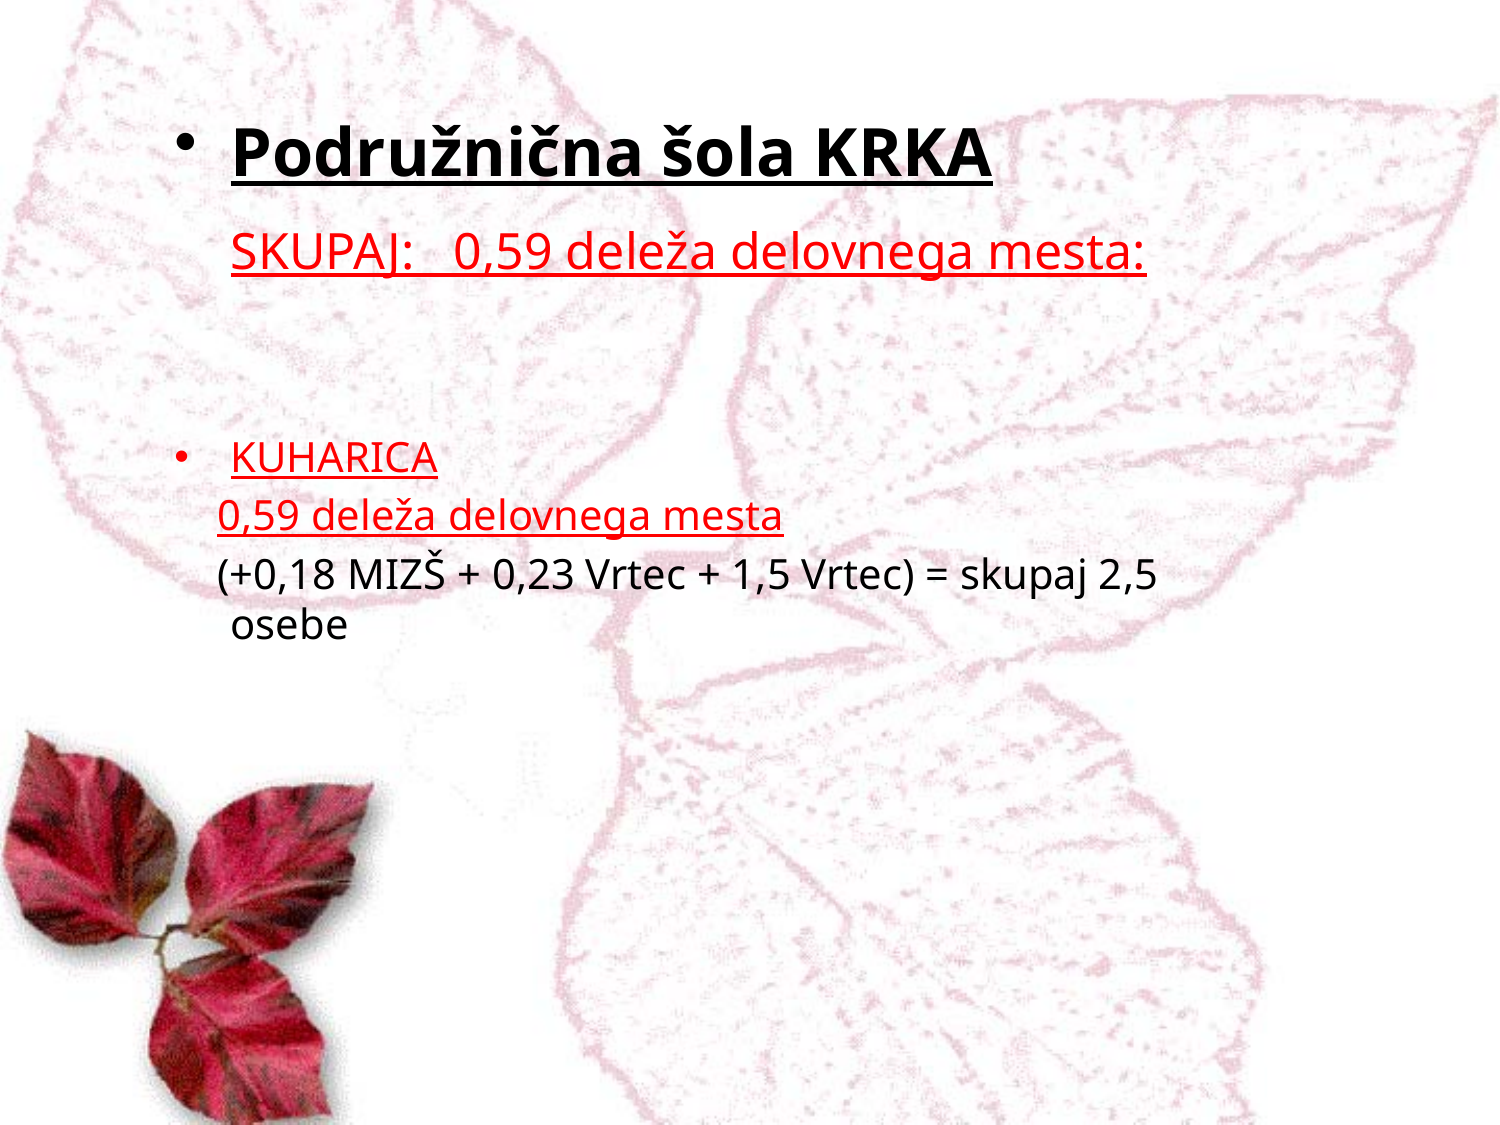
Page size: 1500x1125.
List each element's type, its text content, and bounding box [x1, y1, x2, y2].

list Podružnična šola KRKA SKUPAJ: 0,59 deleža delovnega mesta: KUHARICA 0,59 deleža delovnega mesta (+0,18 MIZŠ + 0,23 Vrtec + 1,5 Vrtec) = skupaj 2,5 osebe [159, 101, 1276, 1001]
picture [0, 0, 1500, 1125]
